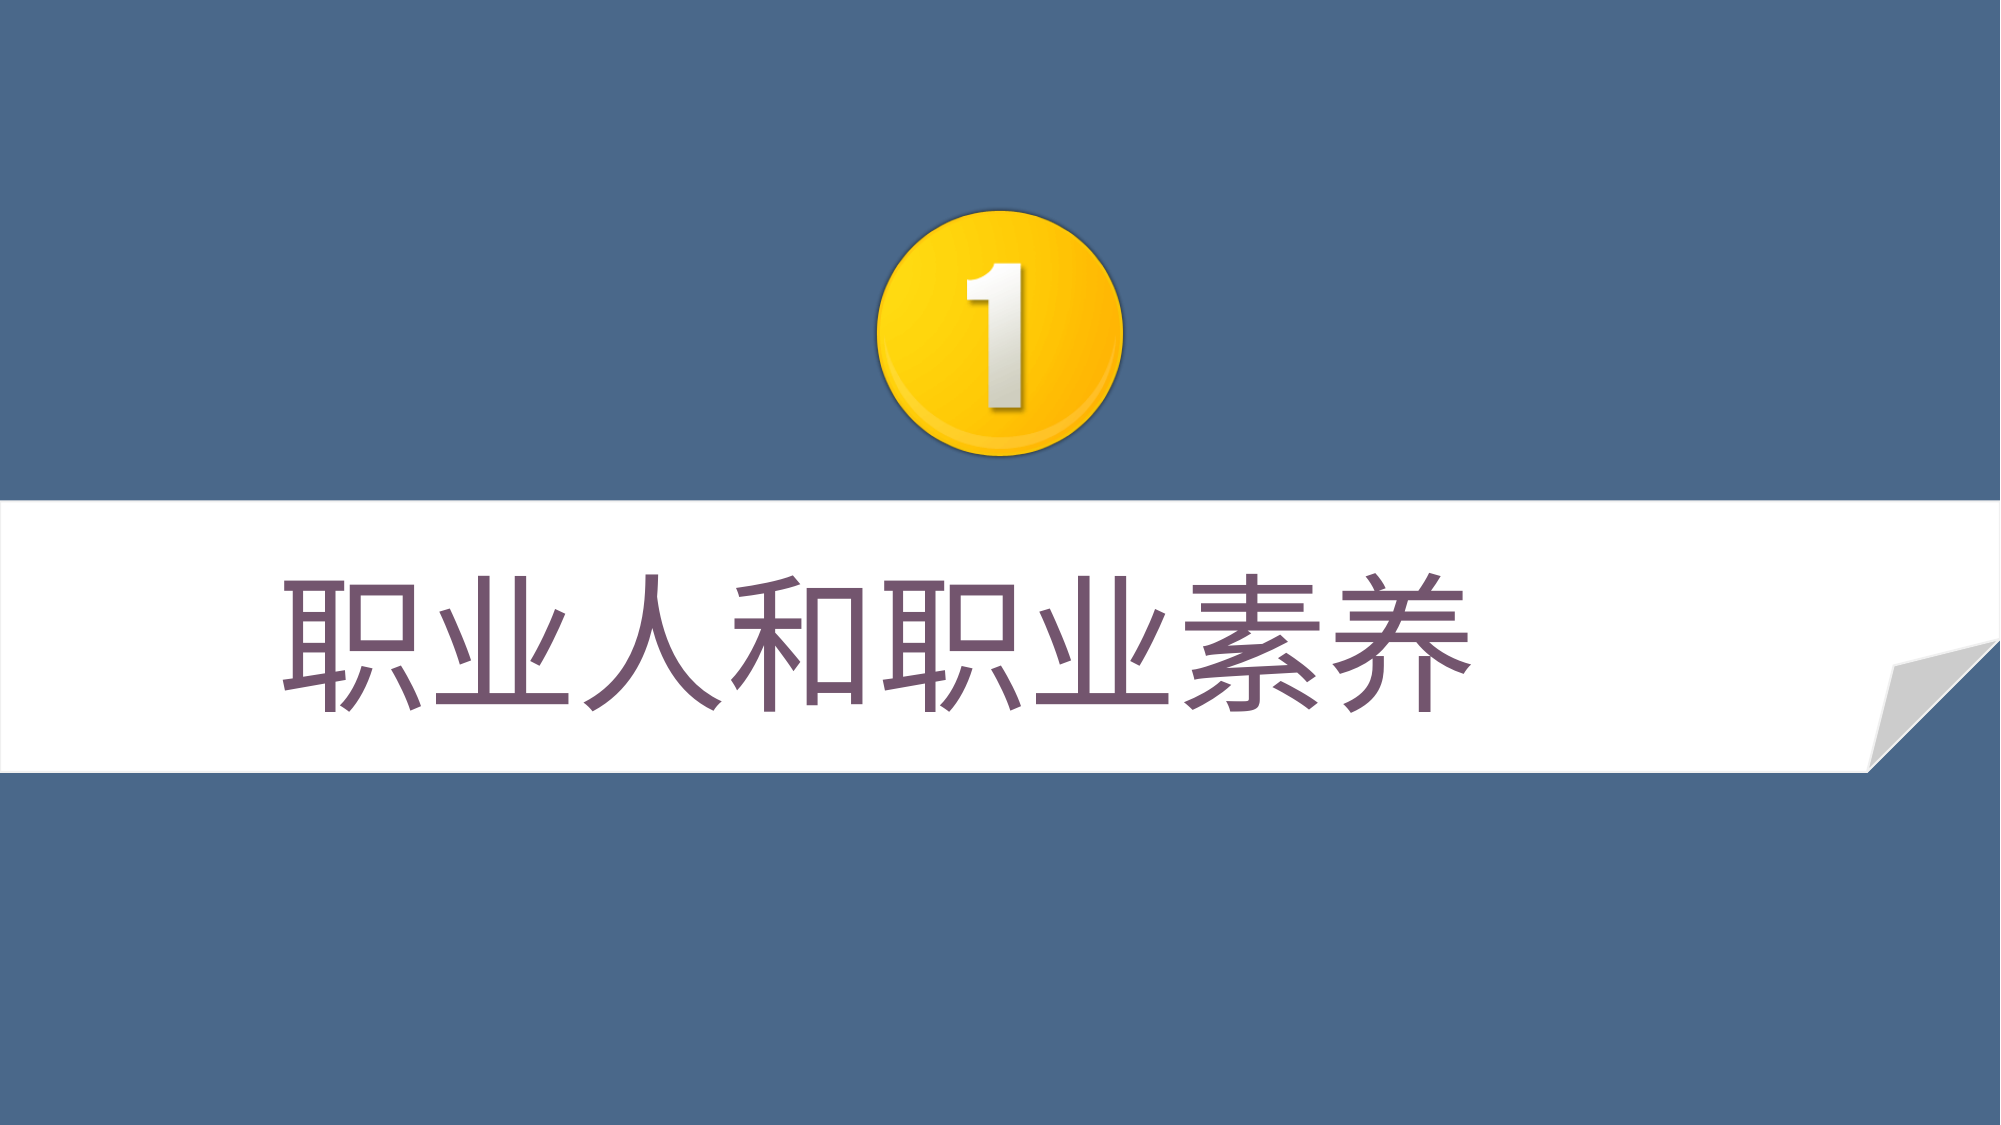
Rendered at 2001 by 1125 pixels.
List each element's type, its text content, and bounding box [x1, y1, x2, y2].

text_box 职业人和职业素养 [262, 543, 1874, 738]
text_box [0, 500, 2000, 773]
picture [864, 198, 1136, 469]
